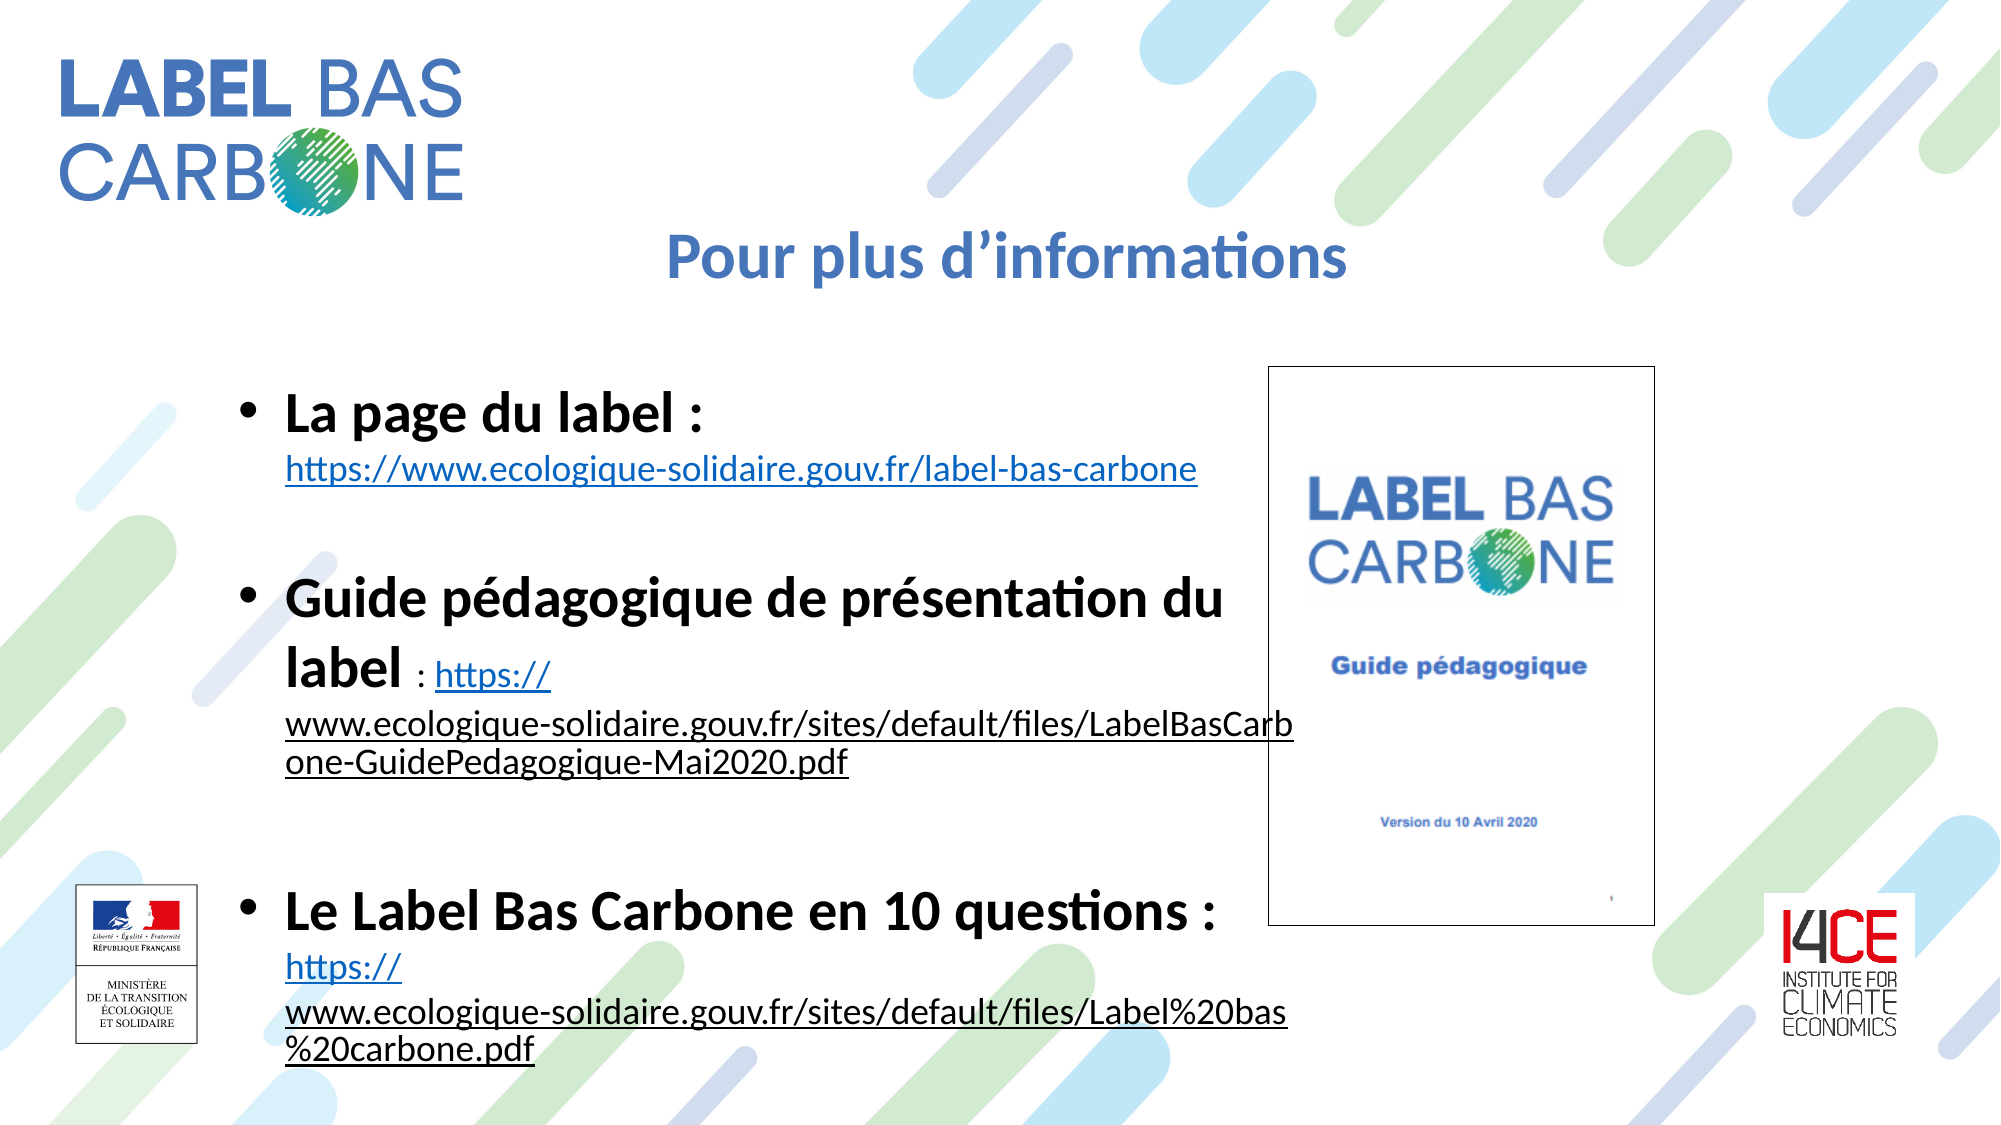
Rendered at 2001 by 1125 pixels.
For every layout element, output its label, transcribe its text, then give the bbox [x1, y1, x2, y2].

subtitle Pour plus d’informations [197, 213, 1834, 1063]
picture [0, 0, 2000, 1125]
text_box La page du label : https://www.ecologique-solidaire.gouv.fr/label-bas-carbone Guide pédagogique de présentation du label : https://www.ecologique-solidaire.gouv.fr/sites/default/files/LabelBasCarbone-GuidePedagogique-Mai2020.pdf Le Label Bas Carbone en 10 questions : https://www.ecologique-solidaire.gouv.fr/sites/default/files/Label%20bas%20carbone.pdf [223, 366, 1328, 1047]
